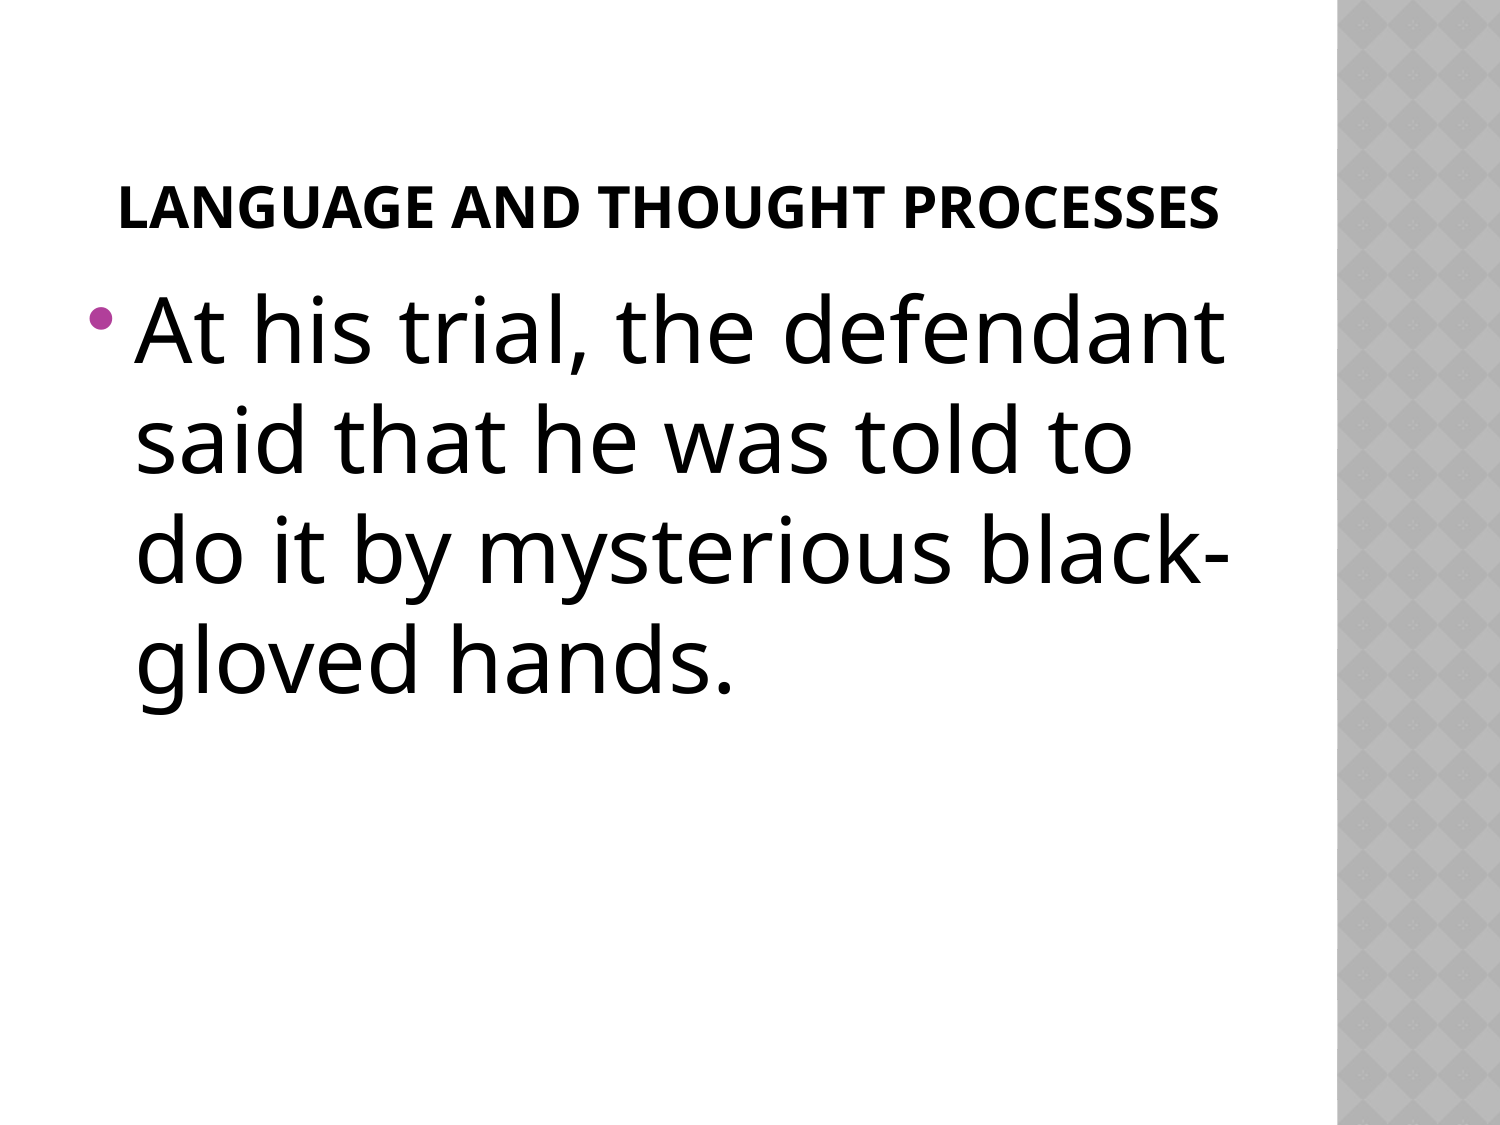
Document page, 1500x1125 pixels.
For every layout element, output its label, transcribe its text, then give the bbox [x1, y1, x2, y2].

list At his trial, the defendant said that he was told to do it by mysterious black-gloved hands. [75, 264, 1263, 1059]
title Language and thought processes [75, 52, 1263, 240]
